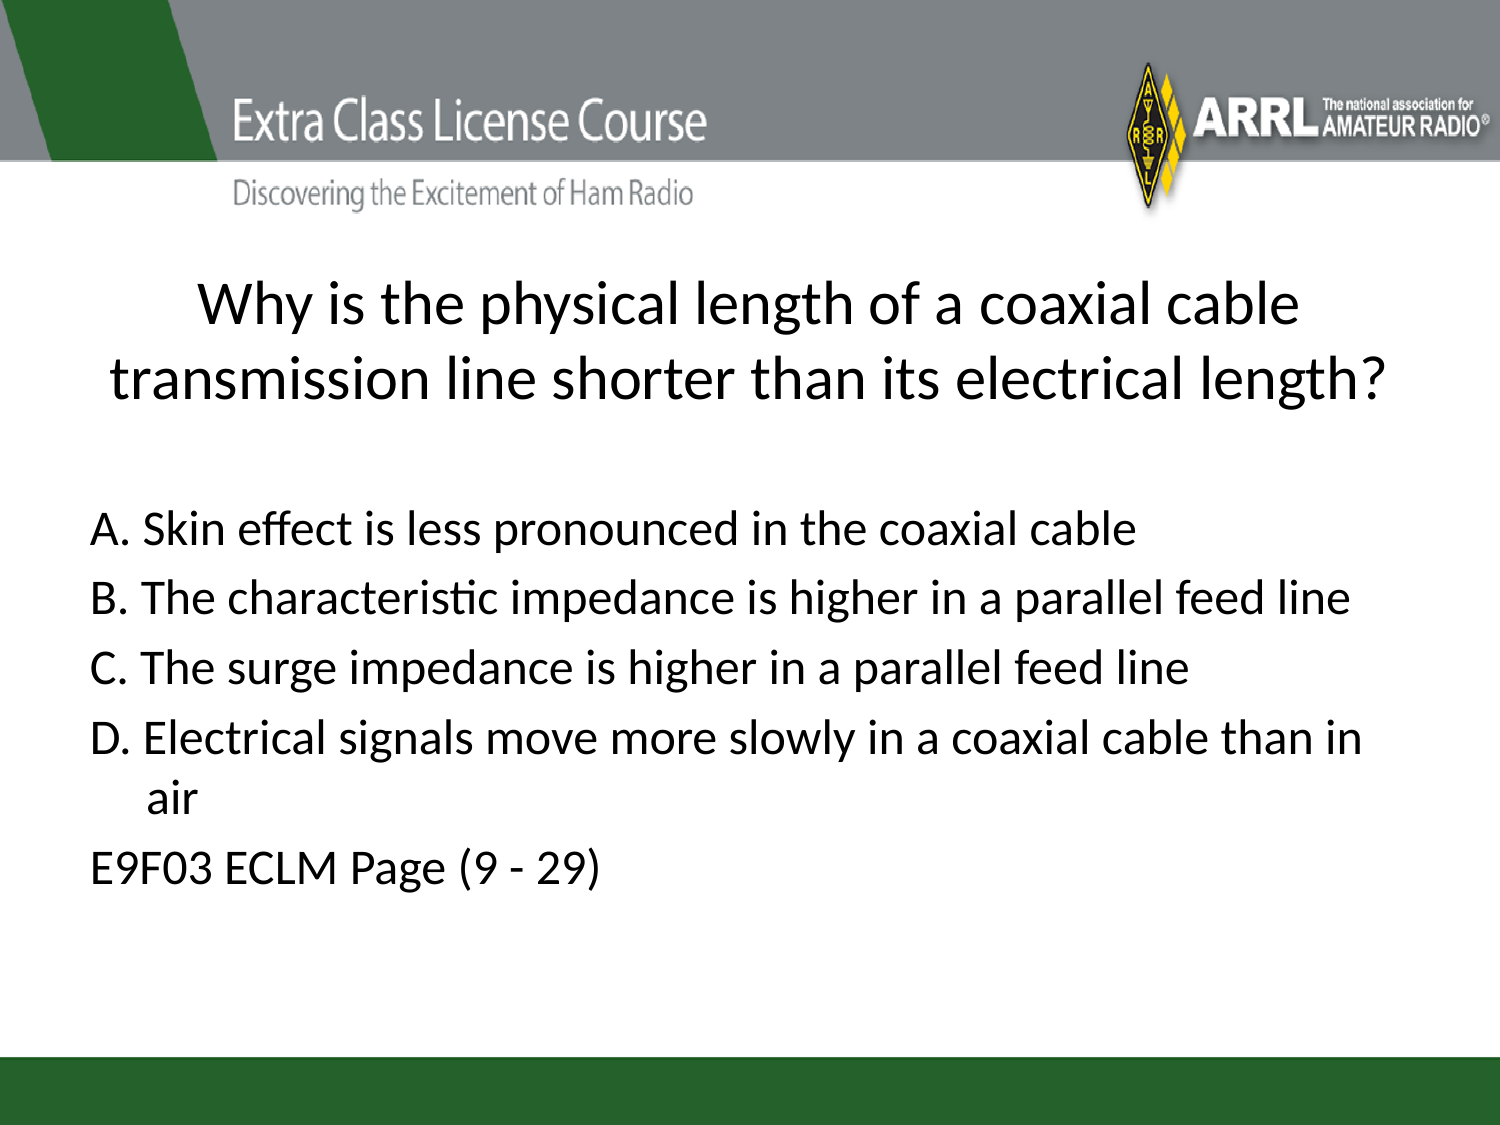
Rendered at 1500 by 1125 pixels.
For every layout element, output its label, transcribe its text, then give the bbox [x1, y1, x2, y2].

picture [0, 0, 1500, 1125]
title Why is the physical length of a coaxial cable transmission line shorter than its electrical length? [75, 254, 1425, 435]
list A. Skin effect is less pronounced in the coaxial cable B. The characteristic impedance is higher in a parallel feed line C. The surge impedance is higher in a parallel feed line D. Electrical signals move more slowly in a coaxial cable than in air E9F03 ECLM Page (9 - 29) [75, 487, 1425, 1005]
